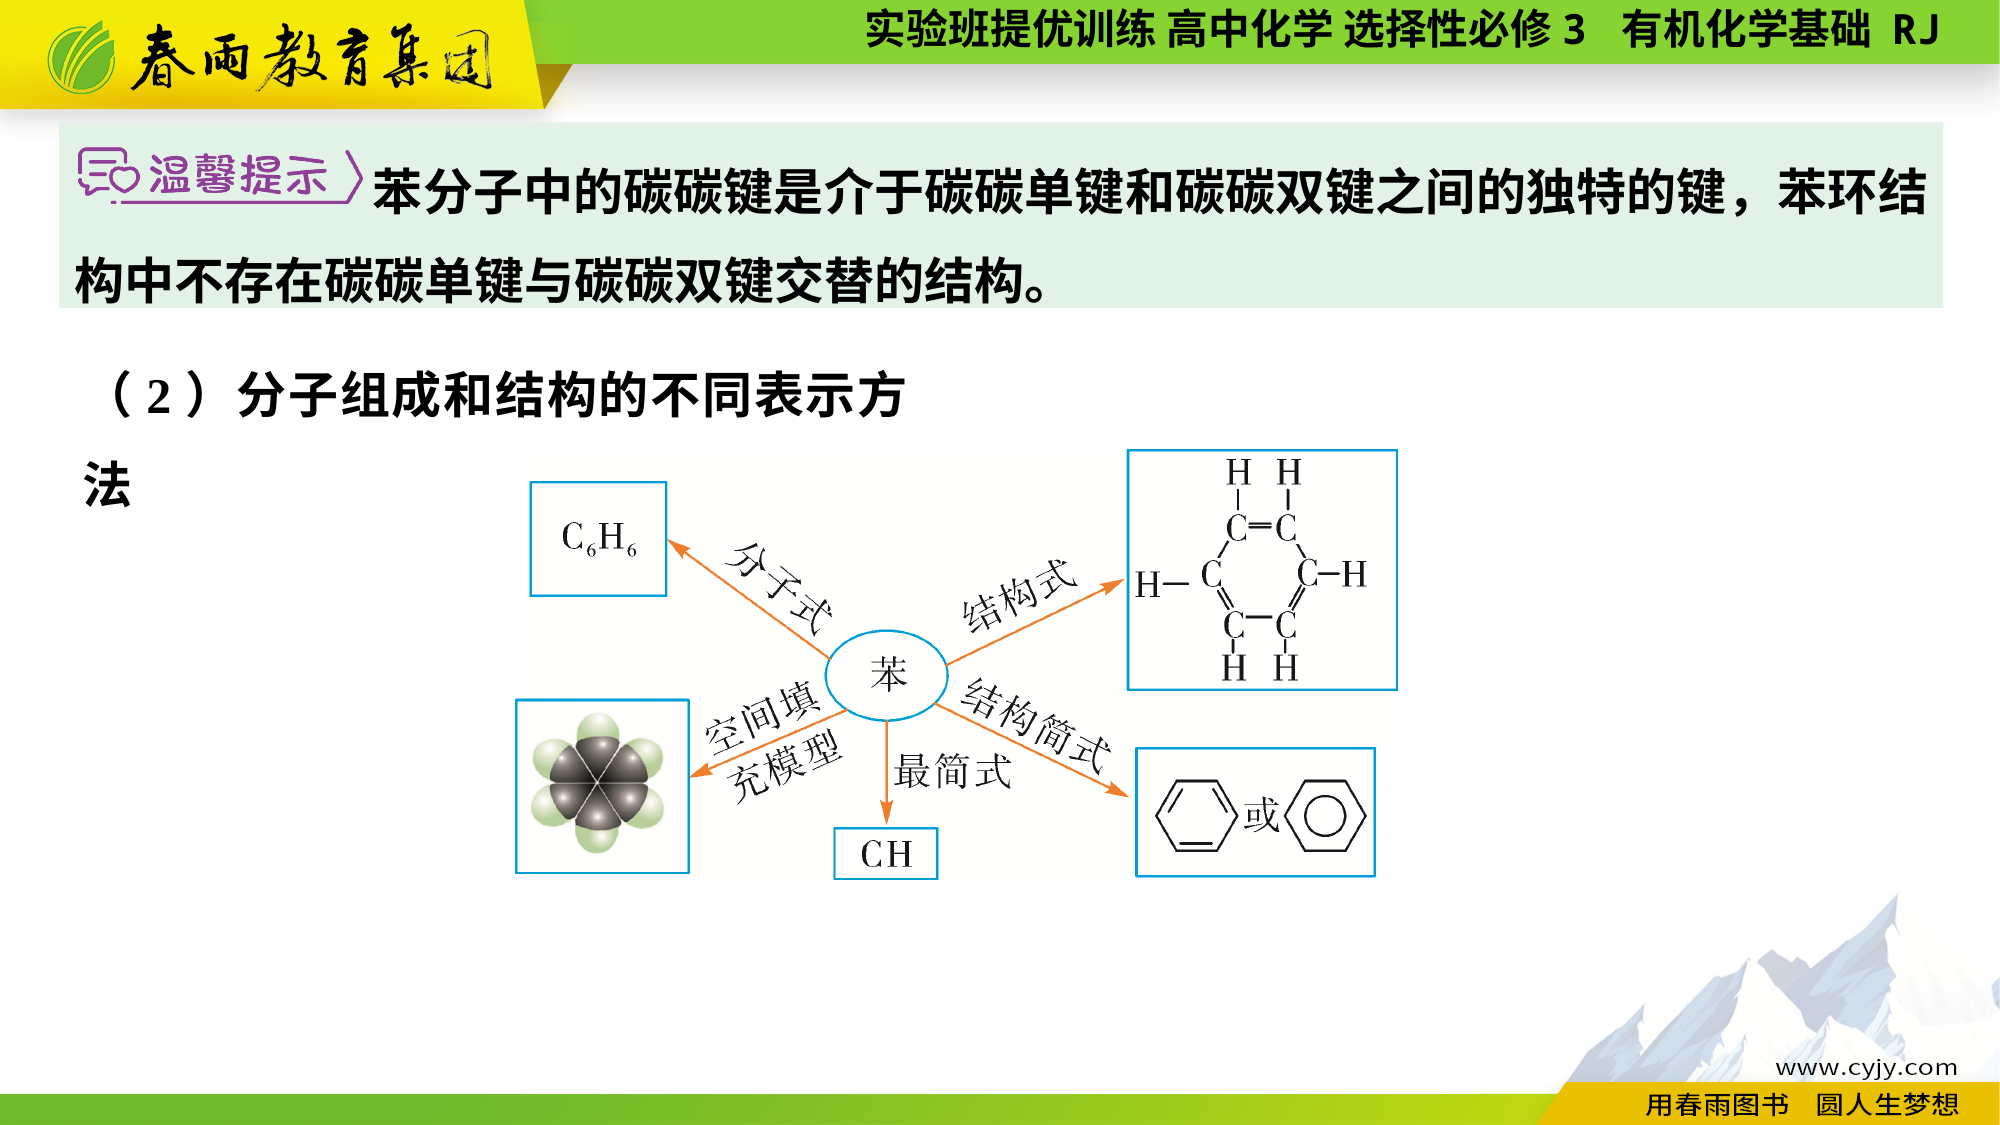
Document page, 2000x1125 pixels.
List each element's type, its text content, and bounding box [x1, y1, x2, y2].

list 苯分子中的碳碳键是介于碳碳单键和碳碳双键之间的独特的键，苯环结构中不存在碳碳单键与碳碳双键交替的结构。 [59, 122, 1944, 308]
picture [0, 0, 2000, 1125]
text_box （2）分子组成和结构的不同表示方法 [67, 326, 923, 431]
